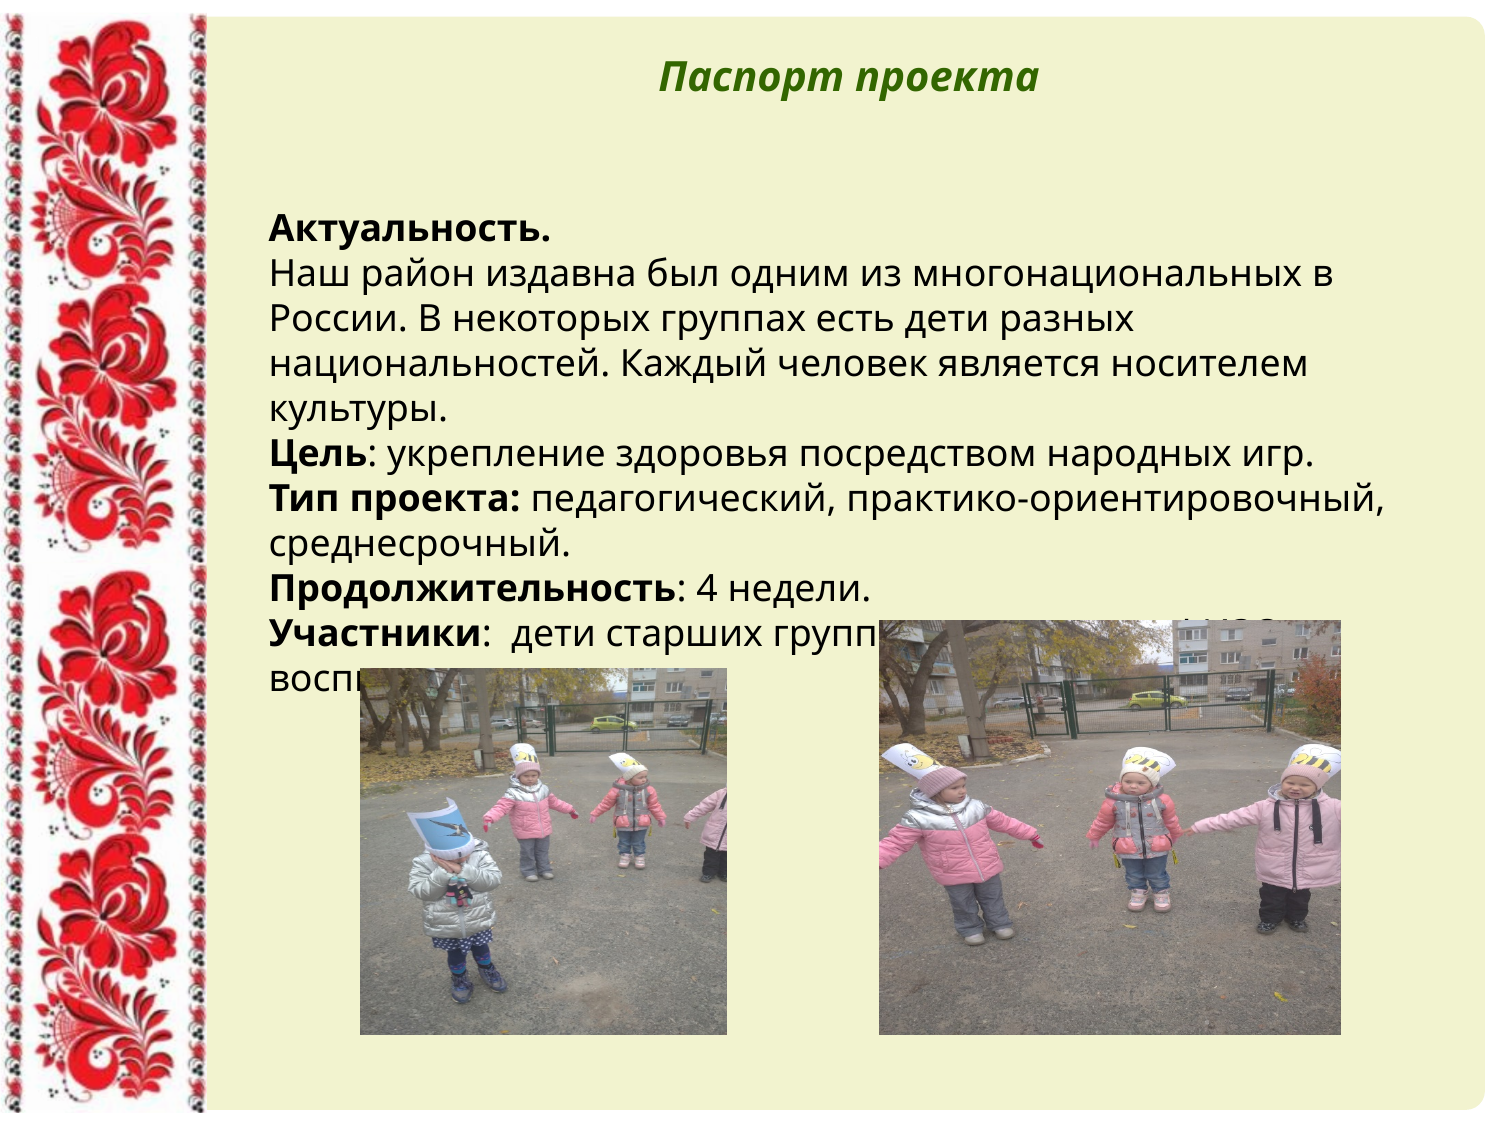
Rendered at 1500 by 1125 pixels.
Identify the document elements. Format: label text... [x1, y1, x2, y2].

picture [879, 620, 1341, 1036]
picture [0, 13, 379, 562]
text_box Паспорт проекта [246, 42, 1452, 108]
picture [0, 563, 727, 1112]
text_box Актуальность. Наш район издавна был одним из многонациональных в России. В некоторых группах есть дети разных национальностей. Каждый человек является носителем культуры. Цель: укрепление здоровья посредством народных игр. Тип проекта: педагогический, практико-ориентировочный, среднесрочный. Продолжительность: 4 недели. Участники: дети старших групп, инструктор по ФИЗО, воспитатели [253, 196, 1441, 706]
